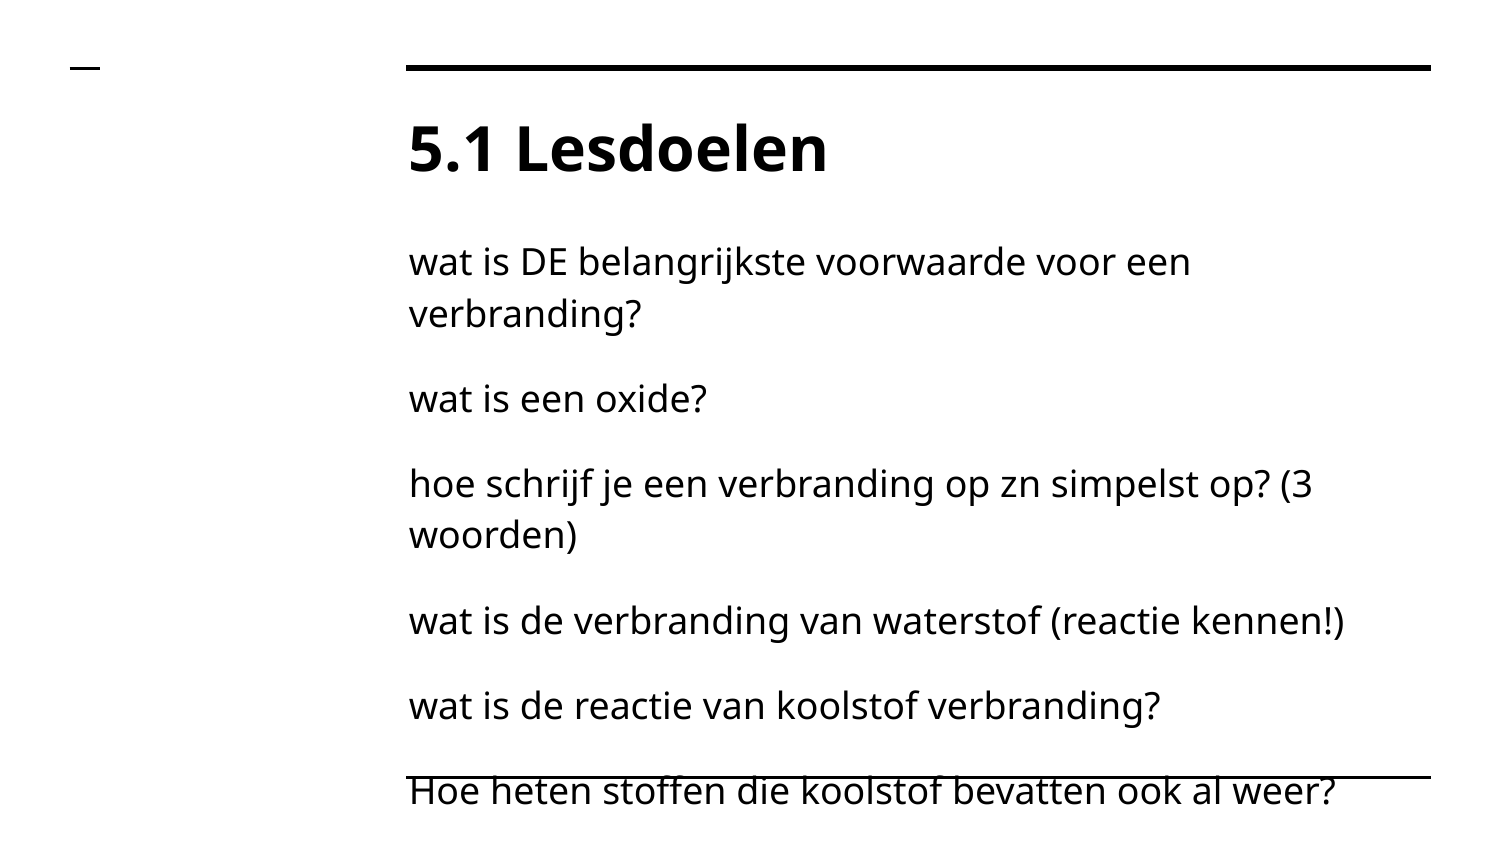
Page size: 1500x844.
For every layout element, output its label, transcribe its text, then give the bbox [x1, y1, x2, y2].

title 5.1 Lesdoelen [393, 94, 1431, 199]
list wat is DE belangrijkste voorwaarde voor een verbranding? wat is een oxide? hoe schrijf je een verbranding op zn simpelst op? (3 woorden) wat is de verbranding van waterstof (reactie kennen!) wat is de reactie van koolstof verbranding? Hoe heten stoffen die koolstof bevatten ook al weer? [393, 216, 1431, 709]
